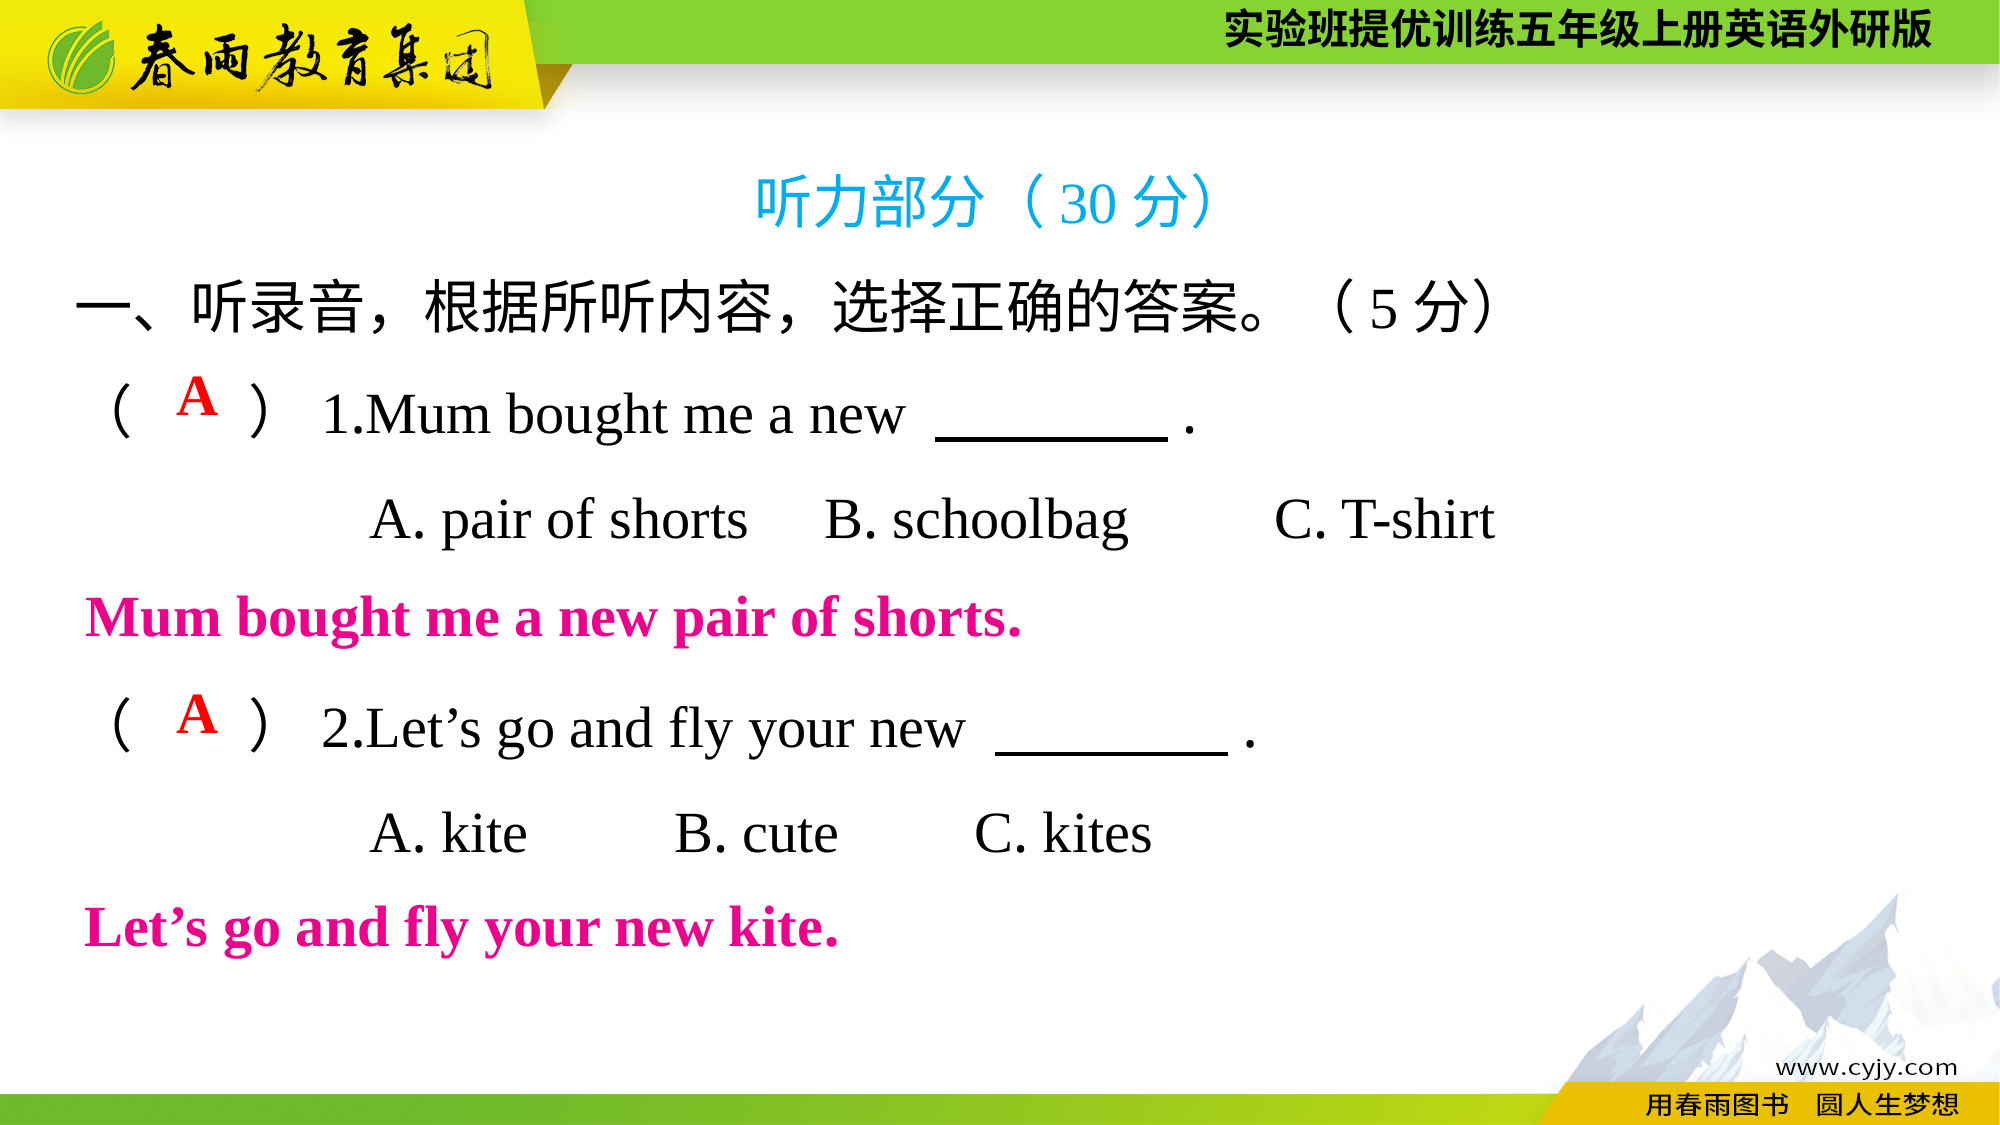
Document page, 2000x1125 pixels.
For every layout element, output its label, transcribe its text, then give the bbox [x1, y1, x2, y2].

text_box Let’s go and fly your new kite. [69, 846, 855, 966]
text_box A [161, 667, 234, 753]
picture [0, 0, 2000, 1125]
list 听力部分（30分） 一、听录音，根据所听内容，选择正确的答案。（5分） （ ）1.Mum bought me a new . A. pair of shorts B. schoolbag C. T-shirt （ ）2.Let’s go and fly your new . A. kite B. cute C. kites [59, 122, 1944, 880]
text_box A [161, 349, 234, 435]
text_box Mum bought me a new pair of shorts. [70, 535, 1038, 656]
